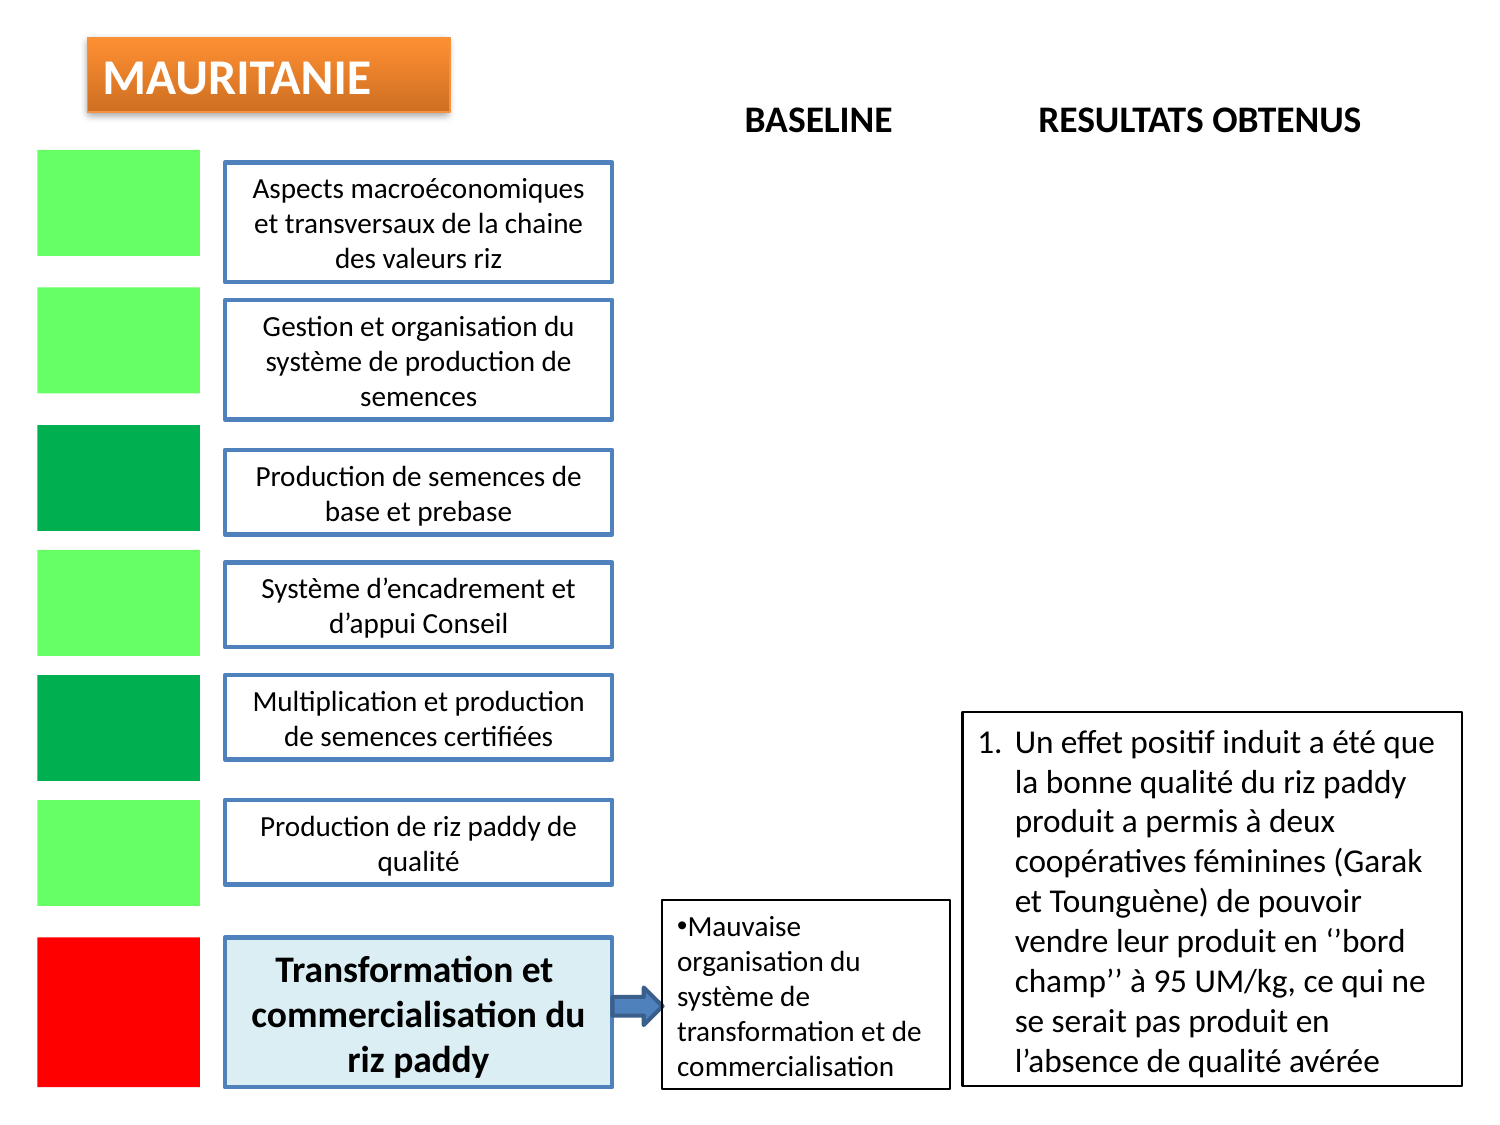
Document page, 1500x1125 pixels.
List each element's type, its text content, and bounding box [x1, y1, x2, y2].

text_box Mauvaise organisation du système de transformation et de commercialisation [662, 899, 950, 1090]
text_box Production de riz paddy de qualité [223, 798, 614, 887]
text_box RESULTATS OBTENUS [962, 87, 1438, 148]
text_box Production de semences de base et prebase [223, 448, 614, 537]
text_box [37, 149, 200, 256]
text_box [37, 800, 200, 906]
text_box Transformation et commercialisation du riz paddy [223, 935, 614, 1089]
text_box BASELINE [687, 87, 950, 148]
text_box Système d’encadrement et d’appui Conseil [223, 560, 614, 649]
text_box [37, 549, 200, 656]
text_box Gestion et organisation du système de production de semences [223, 298, 614, 422]
text_box [610, 985, 662, 1027]
text_box Multiplication et production de semences certifiées [223, 673, 614, 762]
text_box [37, 937, 200, 1088]
text_box [37, 287, 200, 394]
text_box Aspects macroéconomiques et transversaux de la chaine des valeurs riz [223, 160, 614, 284]
text_box [37, 425, 200, 531]
text_box MAURITANIE [87, 37, 451, 113]
text_box [37, 675, 200, 781]
text_box Un effet positif induit a été que la bonne qualité du riz paddy produit a permis à deux coopératives féminines (Garak et Tounguène) de pouvoir vendre leur produit en ‘’bord champ’’ à 95 UM/kg, ce qui ne se serait pas produit en l’absence de qualité avérée [962, 712, 1463, 1087]
